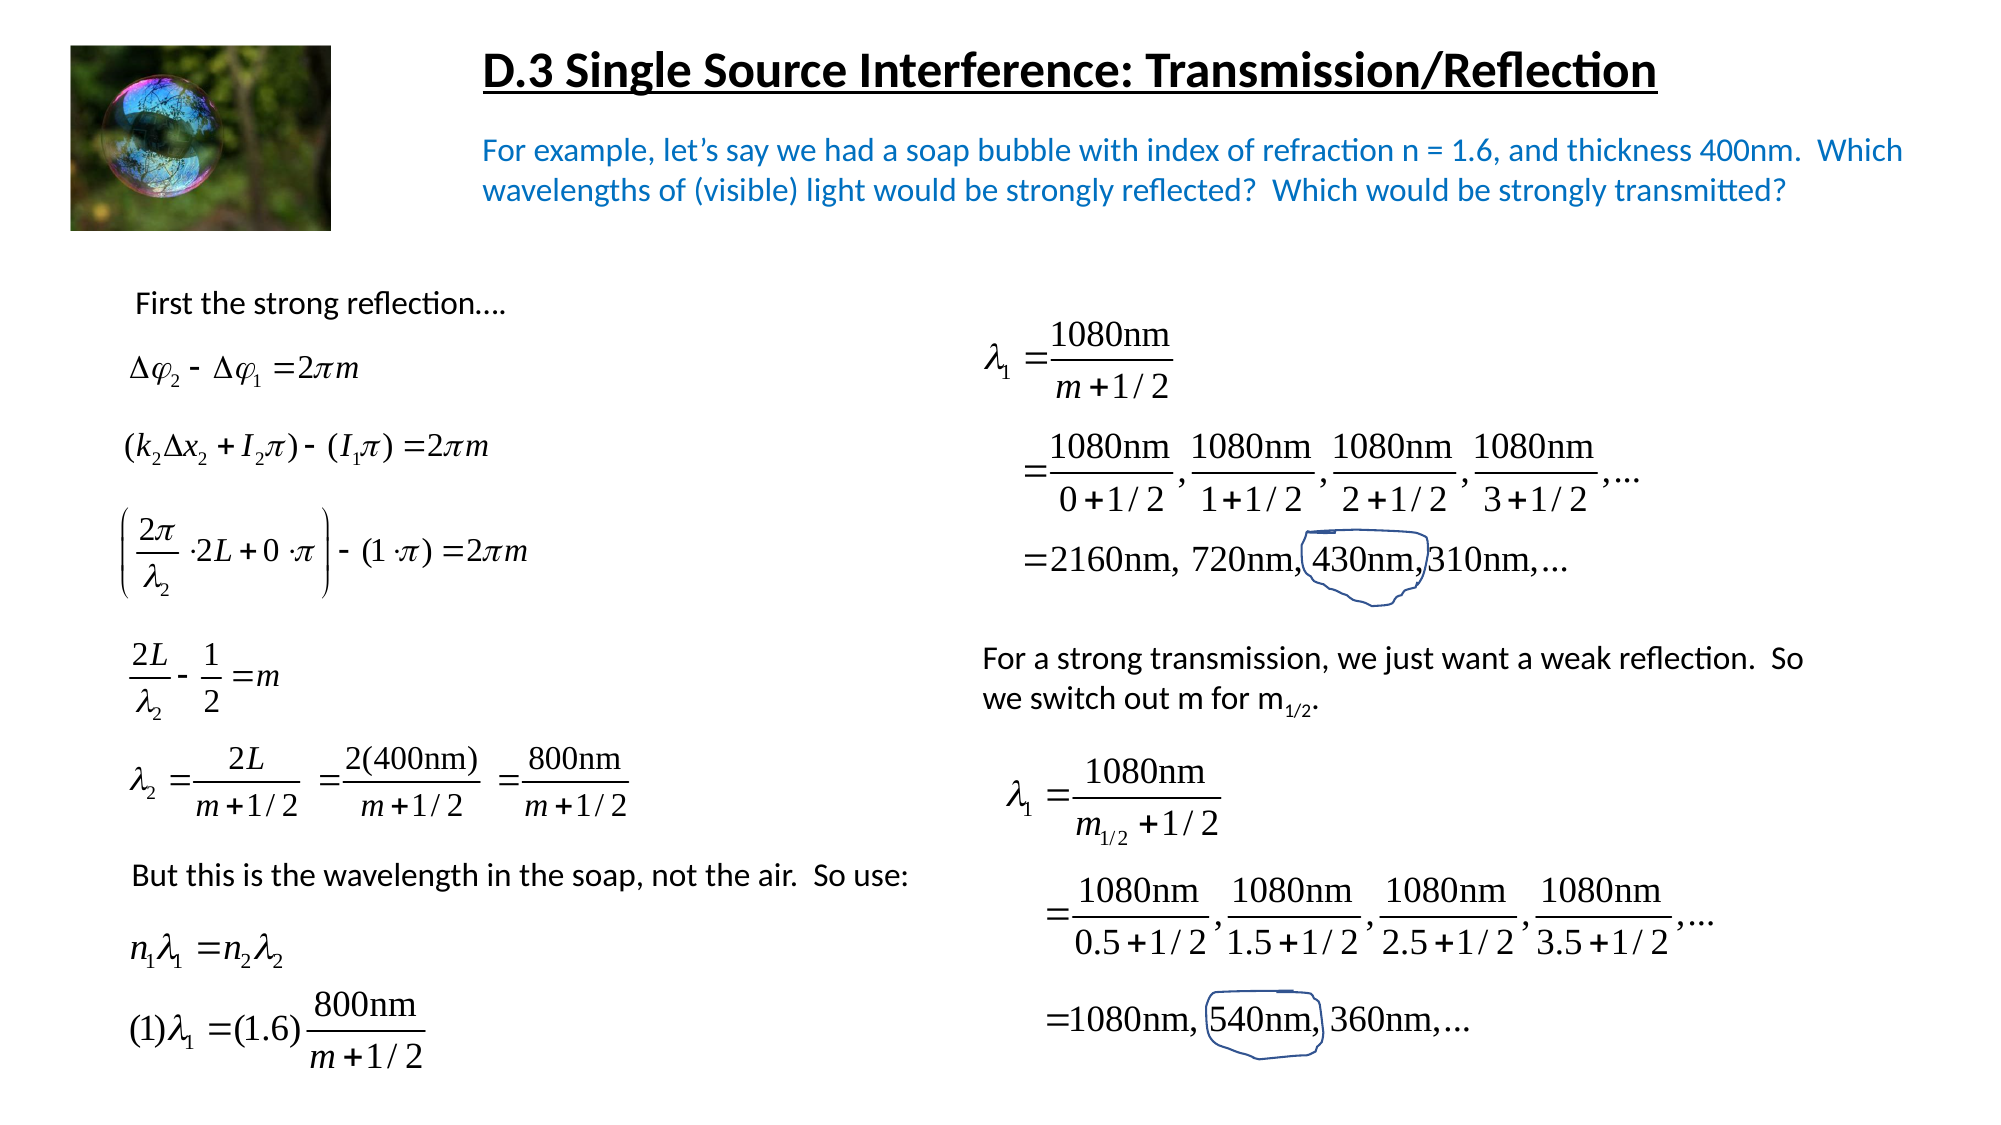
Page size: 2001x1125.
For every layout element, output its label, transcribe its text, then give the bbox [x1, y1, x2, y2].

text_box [1015, 537, 1573, 588]
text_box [999, 748, 1229, 854]
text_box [1037, 997, 1475, 1047]
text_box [124, 981, 433, 1078]
text_box For example, let’s say we had a soap bubble with index of refraction n = 1.6, and thickness 400nm. Which wavelengths of (visible) light would be strongly reflected? Which would be strongly transmitted? [467, 121, 1922, 216]
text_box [114, 500, 535, 606]
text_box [311, 737, 487, 824]
text_box [1220, 1047, 1319, 1061]
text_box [124, 345, 366, 396]
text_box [124, 922, 291, 978]
text_box [1326, 588, 1417, 608]
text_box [124, 737, 308, 824]
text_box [490, 737, 636, 824]
text_box First the strong reflection…. [120, 274, 523, 329]
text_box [978, 310, 1182, 407]
text_box [1208, 989, 1315, 997]
text_box D.3 Single Source Interference: Transmission/Reflection [467, 35, 1719, 119]
text_box For a strong transmission, we just want a weak reflection. So we switch out m for m1/2. [967, 628, 1821, 729]
text_box But this is the wavelength in the soap, not the air. So use: [116, 845, 926, 901]
picture [67, 41, 334, 236]
text_box [1304, 528, 1428, 537]
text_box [1015, 423, 1648, 520]
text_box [124, 633, 286, 728]
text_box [119, 423, 495, 474]
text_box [1037, 867, 1719, 963]
